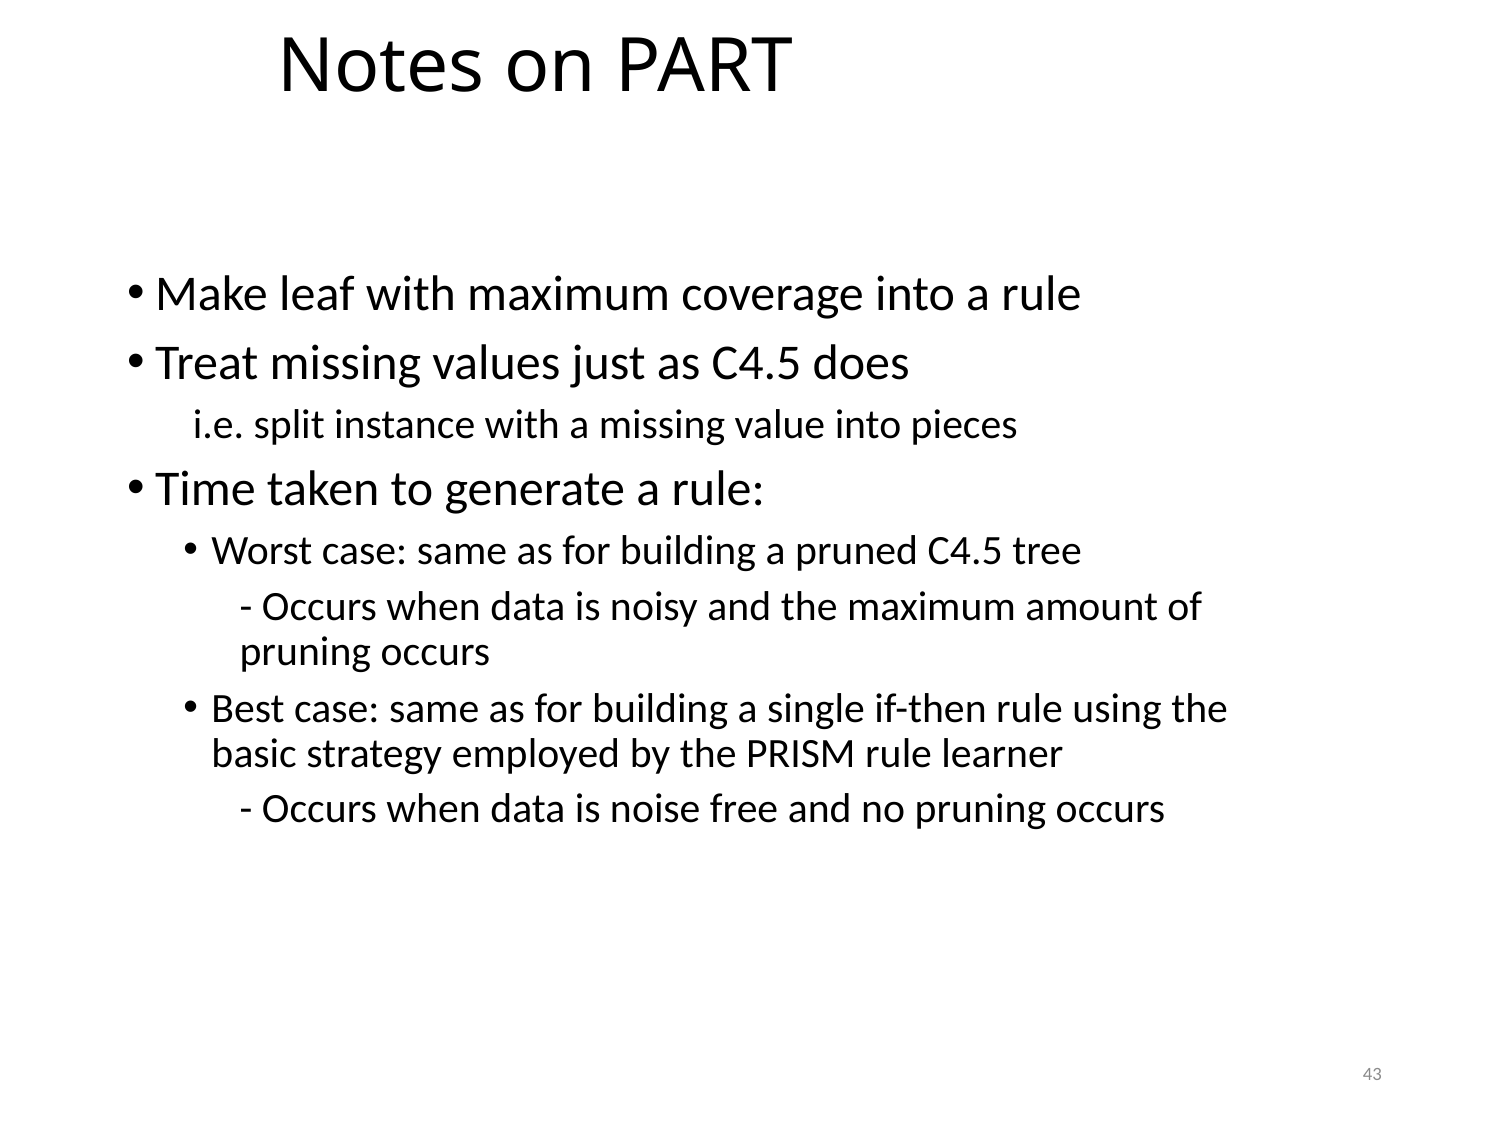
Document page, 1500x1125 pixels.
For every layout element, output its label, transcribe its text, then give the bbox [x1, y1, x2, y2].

slide_number 43 [1059, 1042, 1397, 1103]
list Make leaf with maximum coverage into a rule Treat missing values just as C4.5 does i.e. split instance with a missing value into pieces Time taken to generate a rule: Worst case: same as for building a pruned C4.5 tree - Occurs when data is noisy and the maximum amount of pruning occurs Best case: same as for building a single if-then rule using the basic strategy employed by the PRISM rule learner - Occurs when data is noise free and no pruning occurs [112, 260, 1294, 913]
title Notes on PART [262, 0, 1500, 148]
